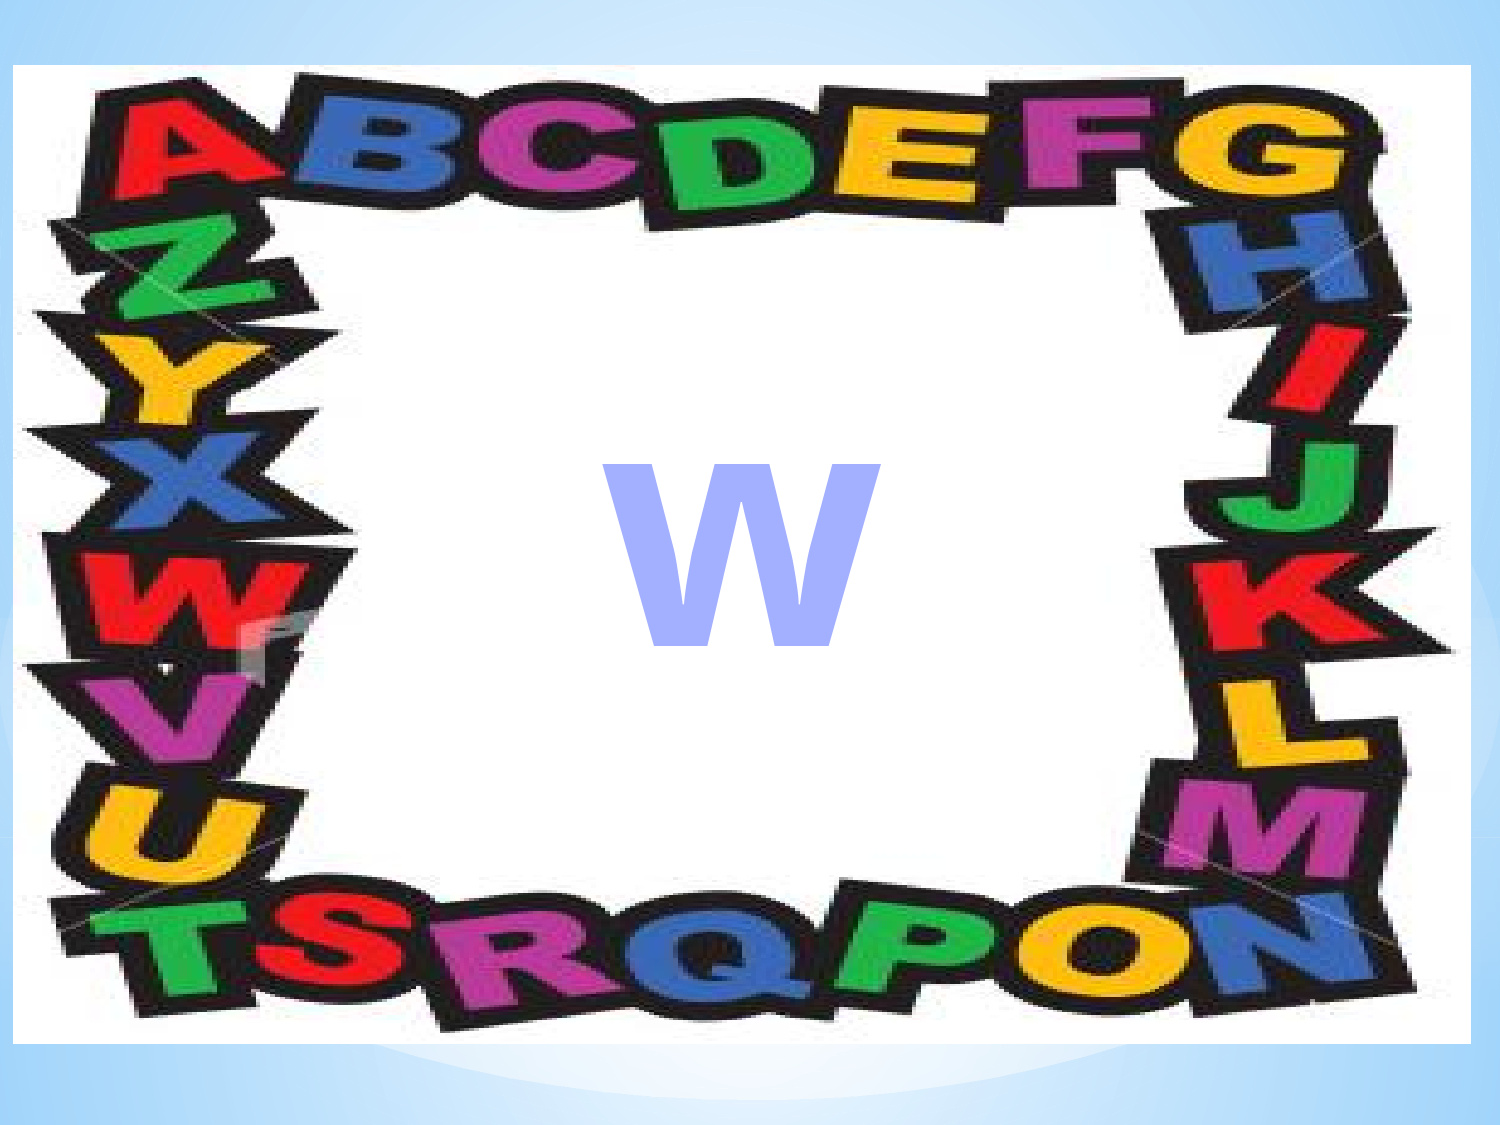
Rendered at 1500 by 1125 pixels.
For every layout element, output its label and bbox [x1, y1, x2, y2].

picture [12, 65, 1471, 1045]
